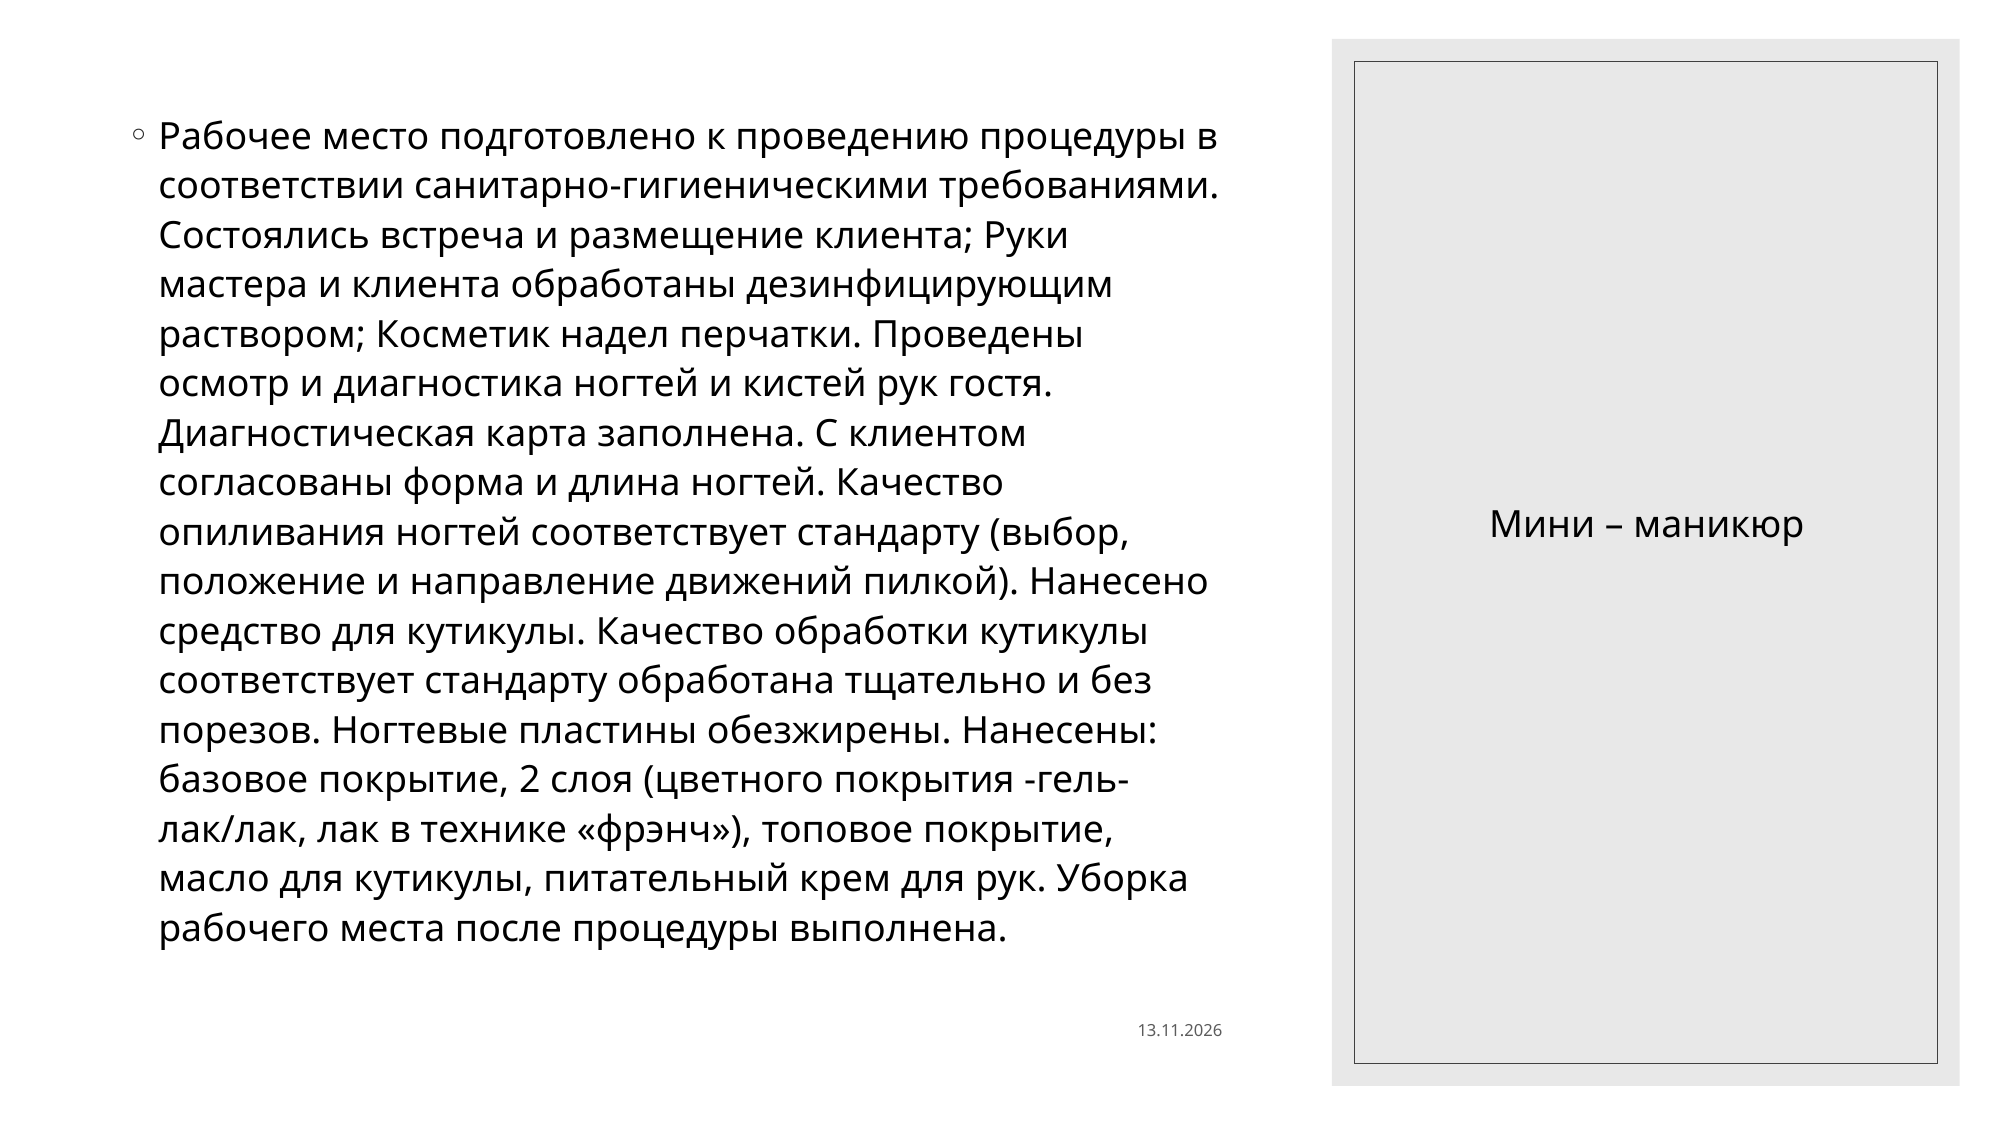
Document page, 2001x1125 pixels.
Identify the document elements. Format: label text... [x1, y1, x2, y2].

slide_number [916, 990, 1238, 1050]
list Мини – маникюр [1387, 488, 1907, 975]
list Рабочее место подготовлено к проведению процедуры в соответствии санитарно-гигиеническими требованиями. Состоялись встреча и размещение клиента; Руки мастера и клиента обработаны дезинфицирующим раствором; Косметик надел перчатки. Проведены осмотр и диагностика ногтей и кистей рук гостя. Диагностическая карта заполнена. С клиентом согласованы форма и длина ногтей. Качество опиливания ногтей соответствует стандарту (выбор, положение и направление движений пилкой). Нанесено средство для кутикулы. Качество обработки кутикулы соответствует стандарту обработана тщательно и без порезов. Ногтевые пластины обезжирены. Нанесены: базовое покрытие, 2 слоя (цветного покрытия -гель-лак/лак, лак в технике «фрэнч»), топовое покрытие, масло для кутикулы, питательный крем для рук. Уборка рабочего места после процедуры выполнена. [112, 99, 1238, 975]
